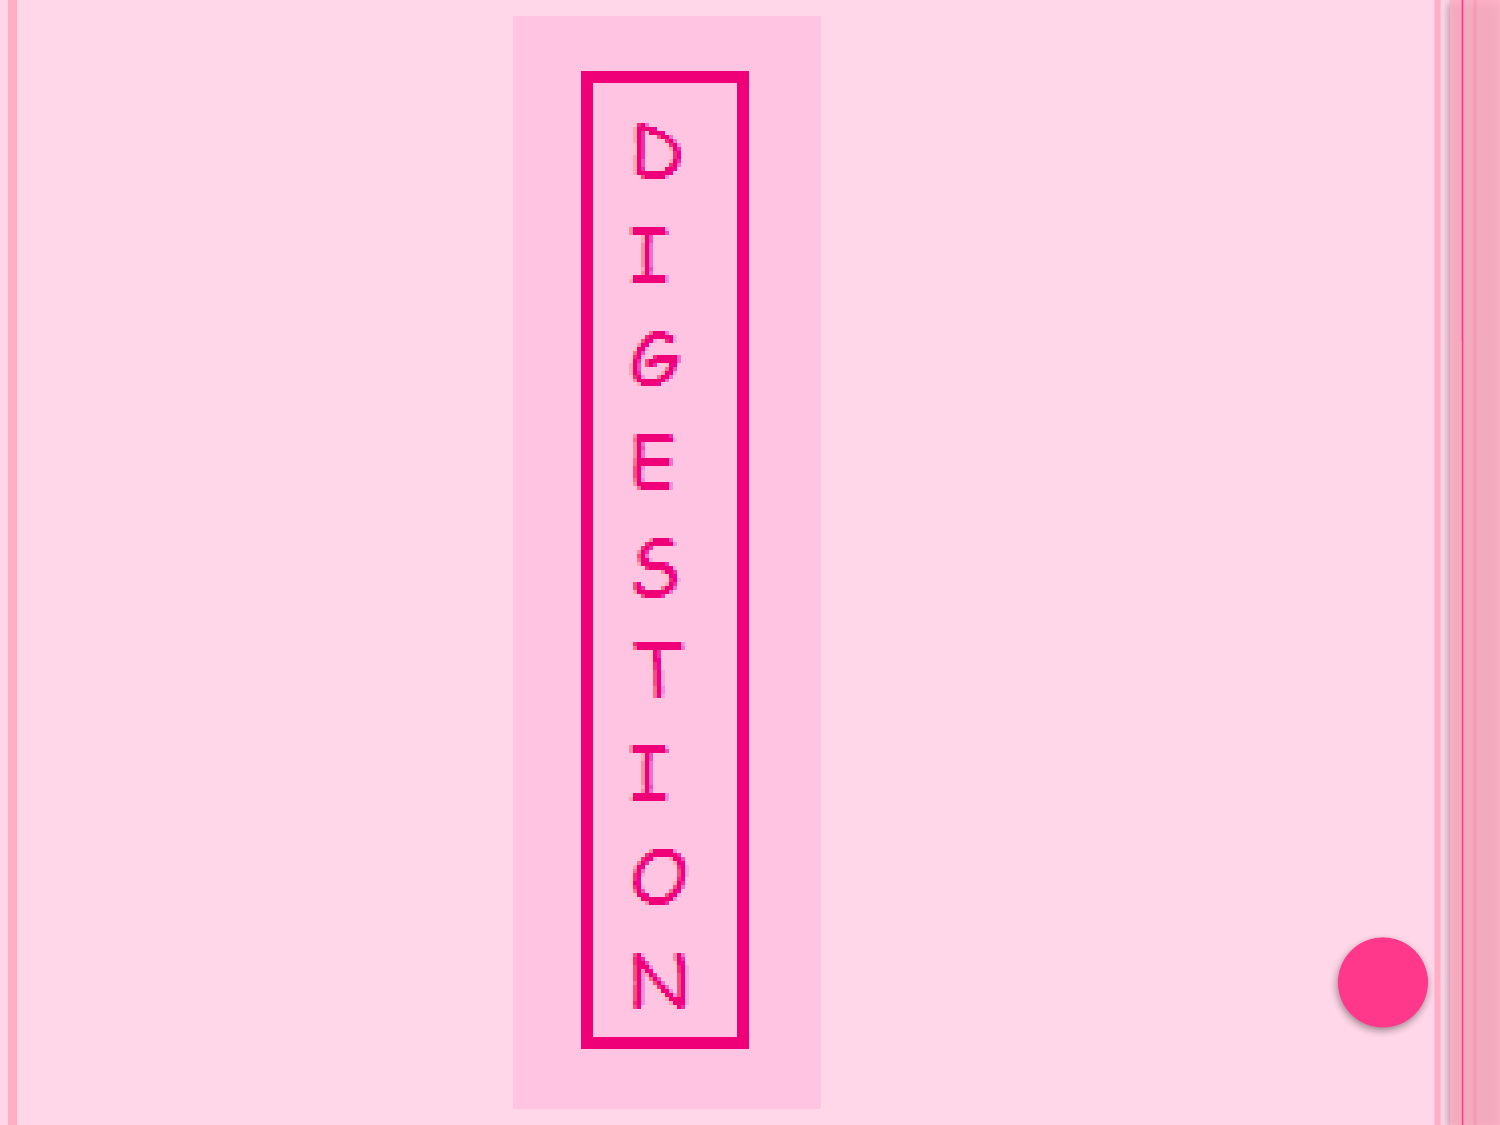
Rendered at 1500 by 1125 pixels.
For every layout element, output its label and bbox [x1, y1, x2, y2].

picture [513, 15, 822, 1110]
